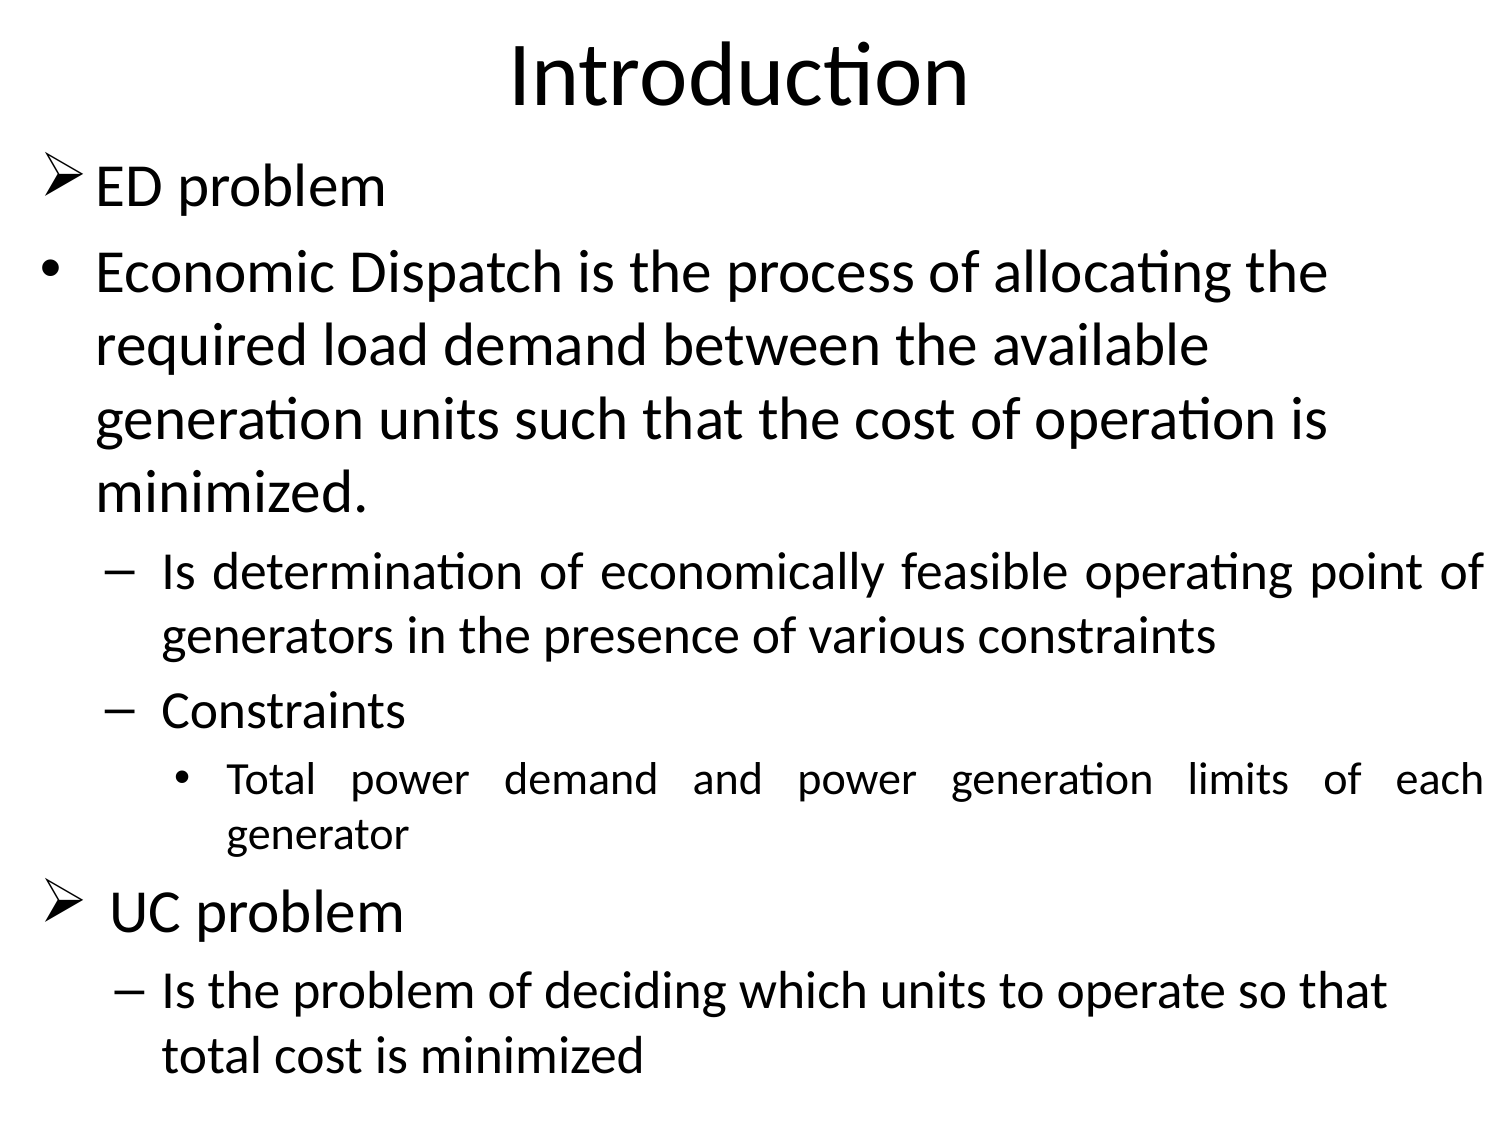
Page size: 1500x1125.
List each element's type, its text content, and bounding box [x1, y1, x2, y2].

list ED problem Economic Dispatch is the process of allocating the required load demand between the available generation units such that the cost of operation is minimized. Is determination of economically feasible operating point of generators in the presence of various constraints Constraints Total power demand and power generation limits of each generator UC problem Is the problem of deciding which units to operate so that total cost is minimized [24, 137, 1500, 1102]
title Introduction [75, 0, 1425, 137]
